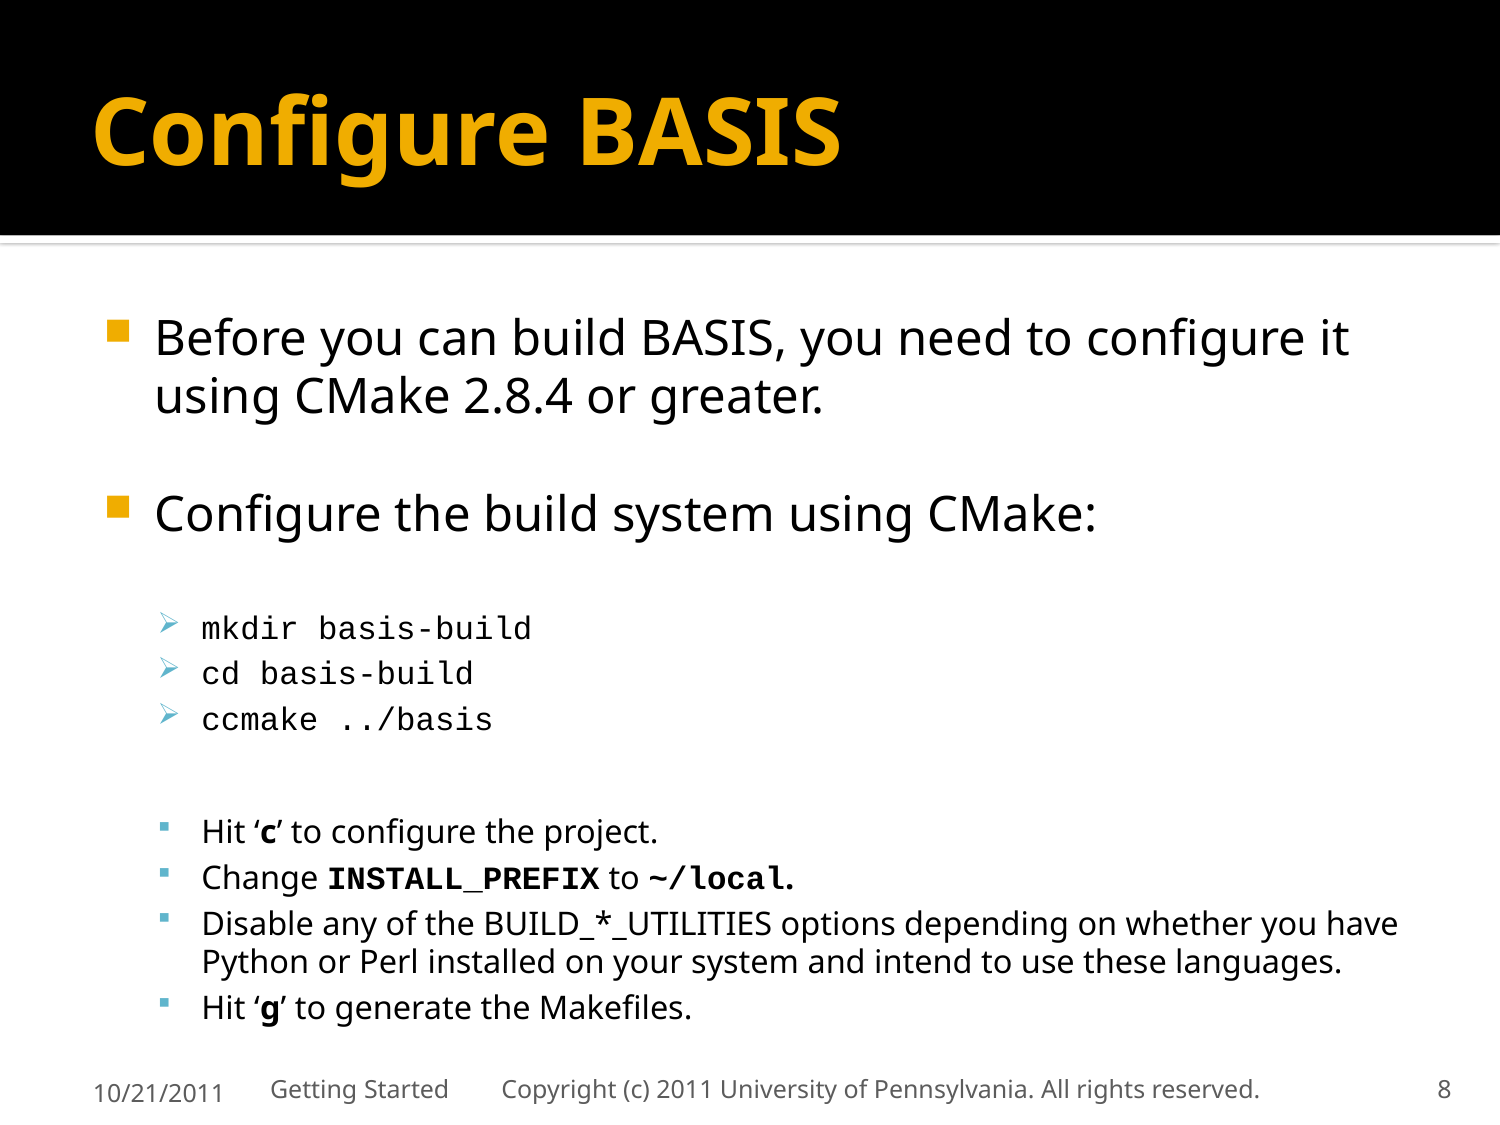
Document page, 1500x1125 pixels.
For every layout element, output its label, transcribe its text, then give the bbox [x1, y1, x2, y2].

title Configure BASIS [75, 25, 1425, 231]
footer Getting Started Copyright (c) 2011 University of Pennsylvania. All rights reserved. [262, 1062, 1337, 1108]
slide_number 8 [1345, 1062, 1467, 1108]
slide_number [75, 1062, 238, 1108]
list Before you can build BASIS, you need to configure it using CMake 2.8.4 or greater. Configure the build system using CMake: mkdir basis-build cd basis-build ccmake ../basis Hit ‘c’ to configure the project. Change INSTALL_PREFIX to ~/local. Disable any of the BUILD_*_UTILITIES options depending on whether you have Python or Perl installed on your system and intend to use these languages. Hit ‘g’ to generate the Makefiles. [75, 291, 1425, 1050]
